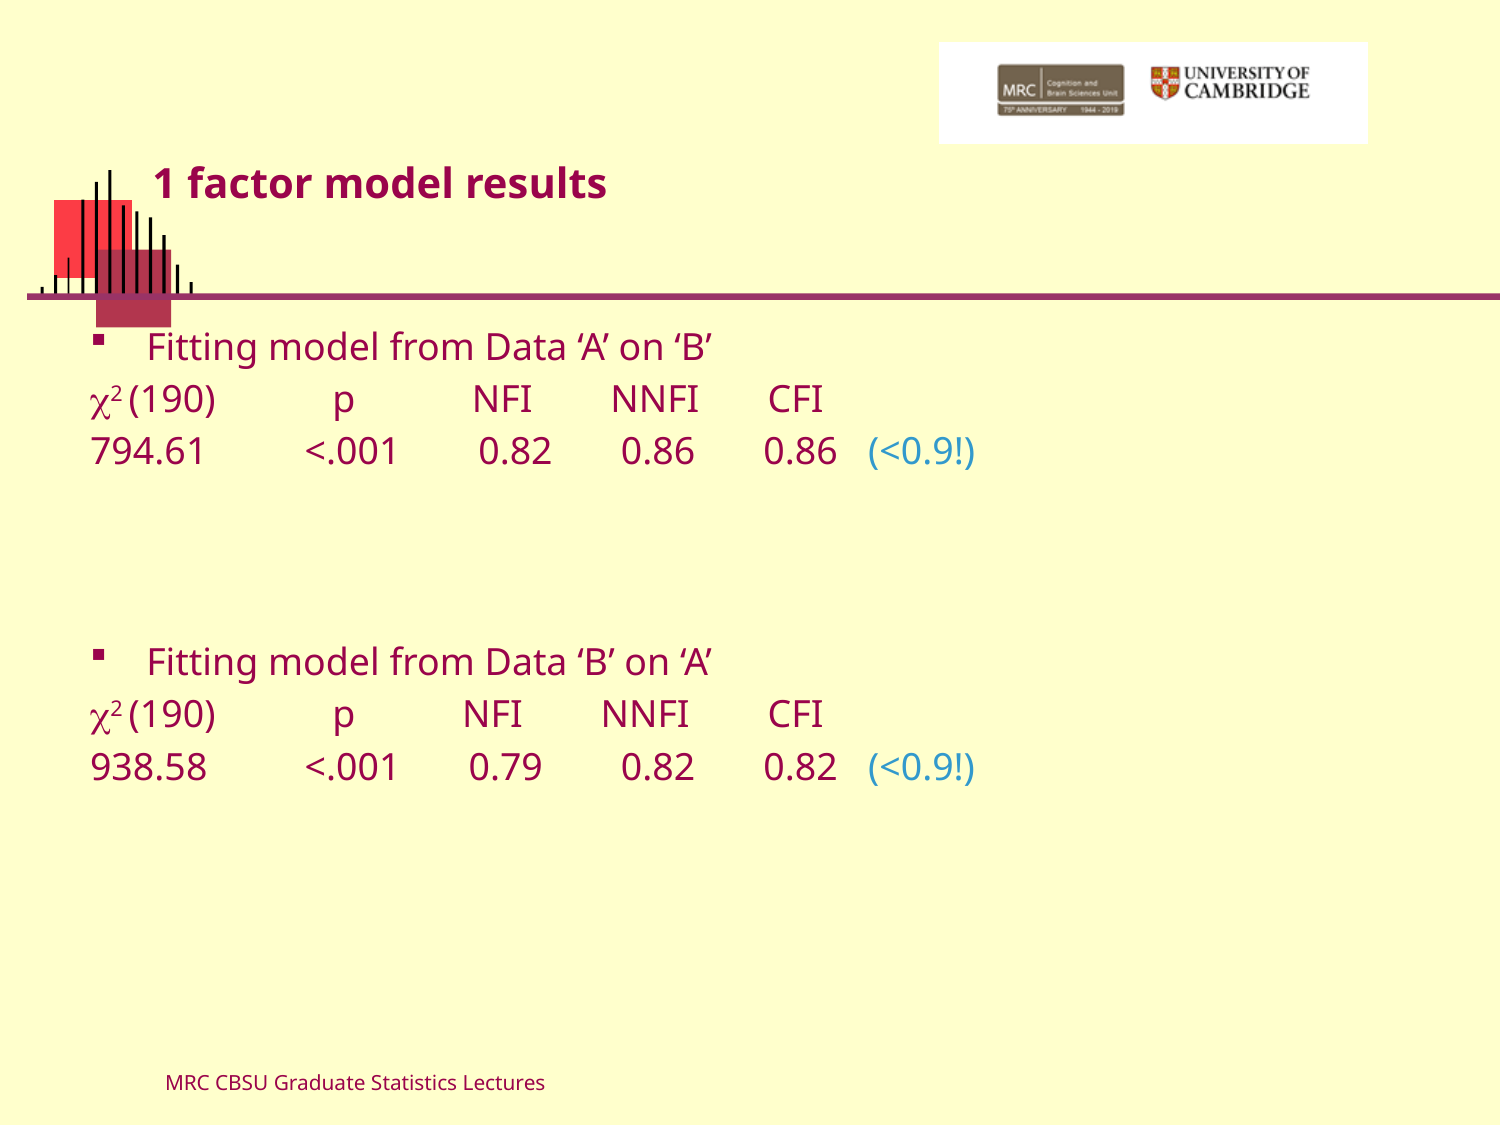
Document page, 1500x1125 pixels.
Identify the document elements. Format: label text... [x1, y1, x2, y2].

title 1 factor model results [137, 137, 988, 233]
footer MRC CBSU Graduate Statistics Lectures [149, 1062, 988, 1101]
picture [939, 42, 1368, 144]
list Fitting model from Data ‘A’ on ‘B’ 2 (190) p NFI NNFI CFI 794.61 <.001 0.82 0.86 0.86 (<0.9!) Fitting model from Data ‘B’ on ‘A’ 2 (190) p NFI NNFI CFI 938.58 <.001 0.79 0.82 0.82 (<0.9!) [75, 262, 1425, 1038]
